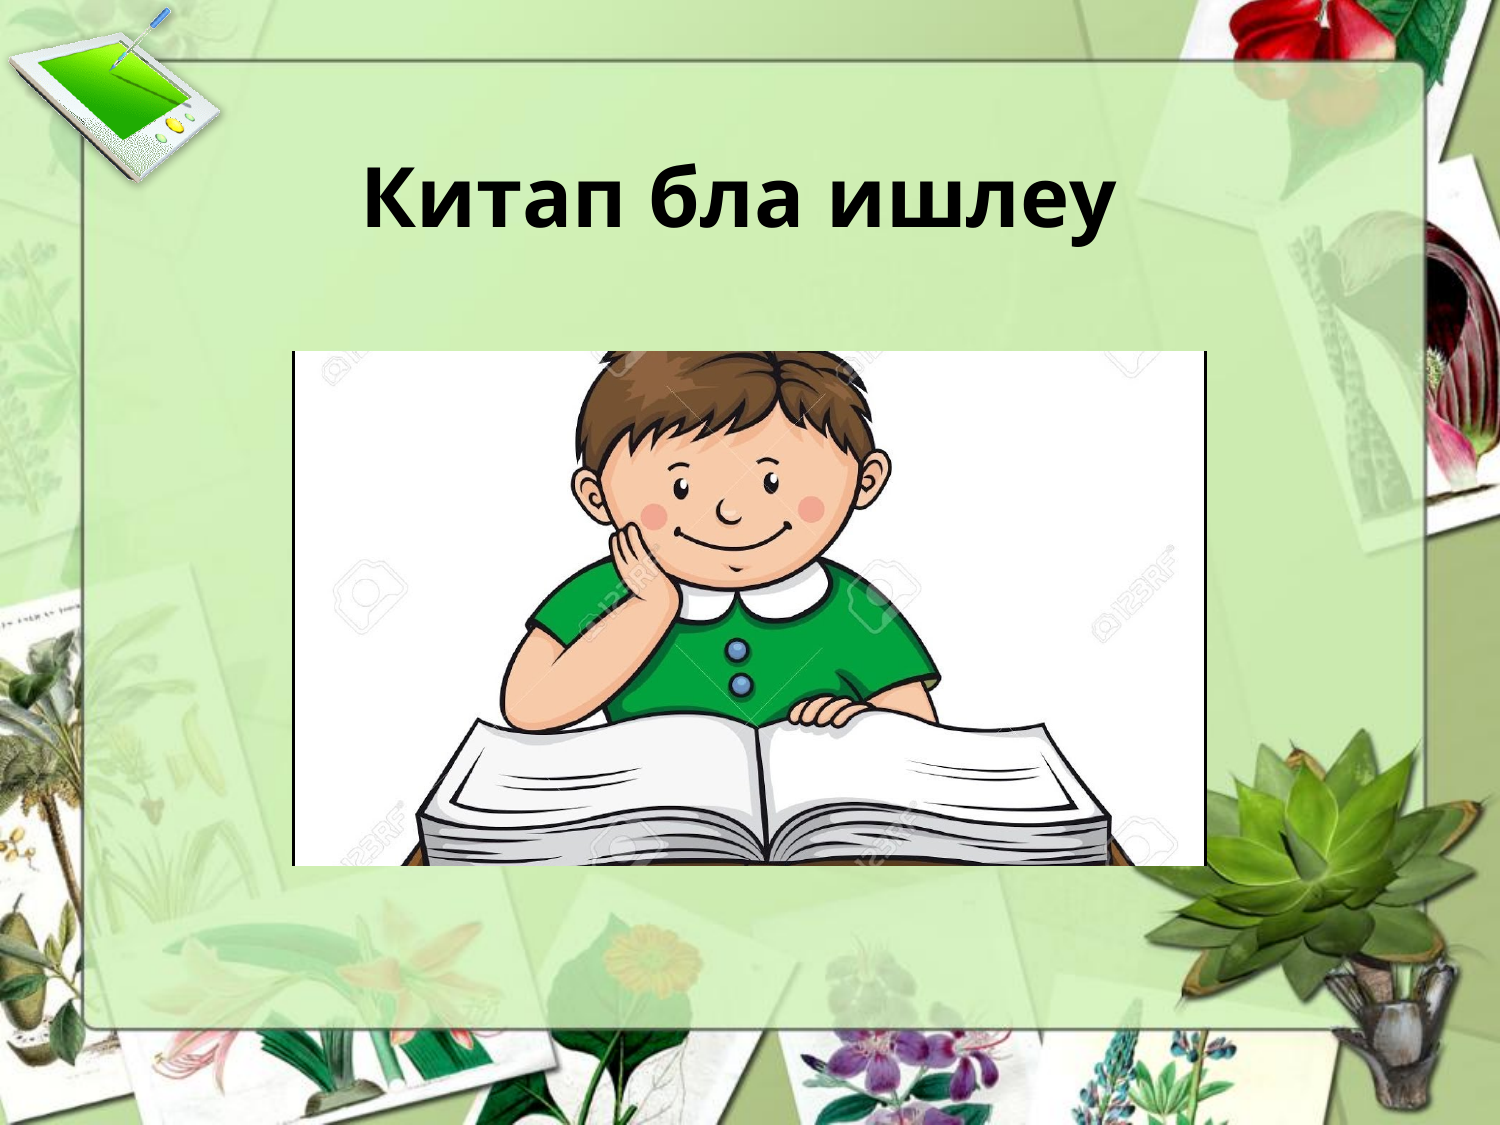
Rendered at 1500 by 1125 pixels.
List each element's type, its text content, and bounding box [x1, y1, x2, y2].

picture [0, 0, 1500, 1125]
title Китап бла ишлеу [112, 99, 1388, 288]
